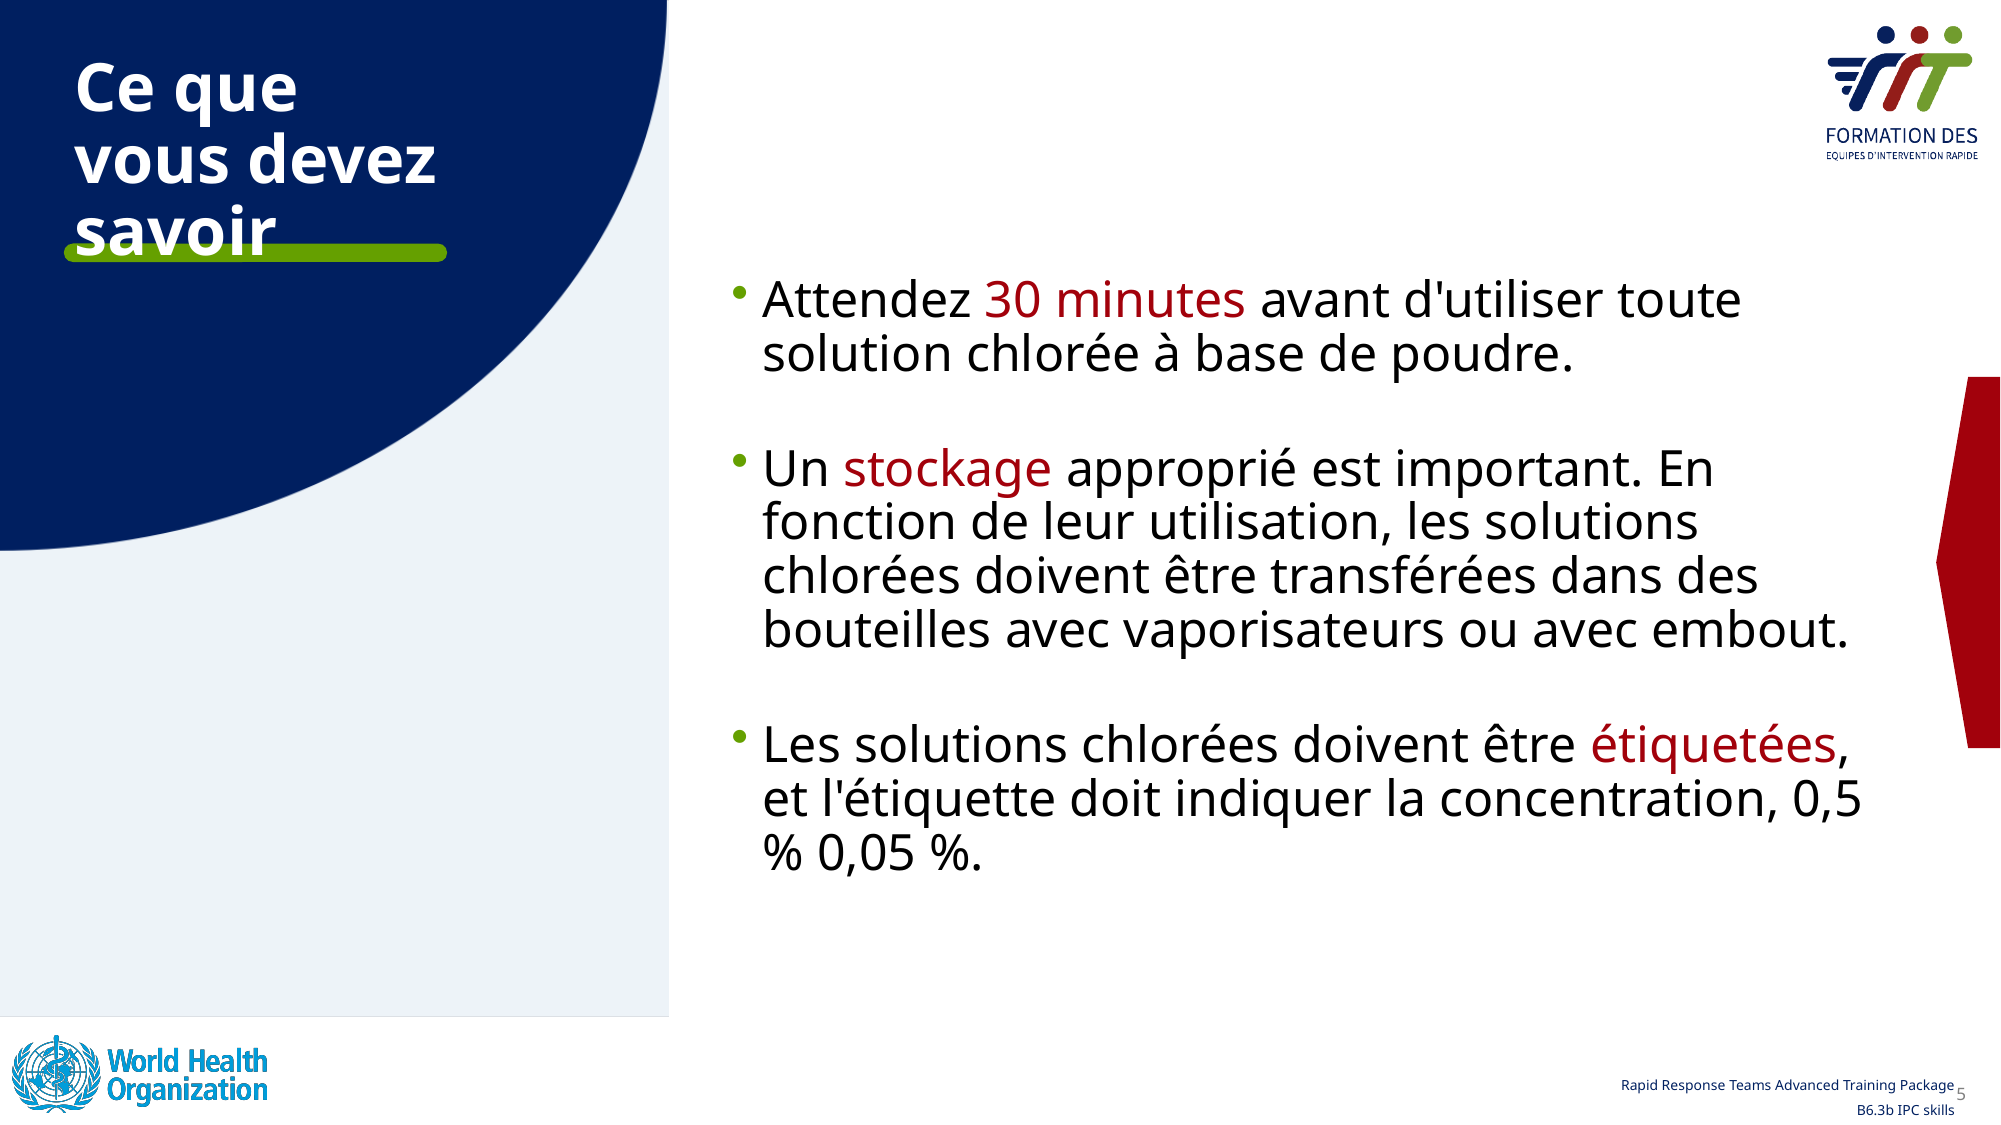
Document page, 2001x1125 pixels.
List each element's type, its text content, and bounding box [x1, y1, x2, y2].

picture [46, 1056, 54, 1062]
picture [50, 1108, 62, 1113]
picture [22, 1062, 26, 1077]
picture [59, 1035, 267, 1113]
picture [71, 1053, 90, 1091]
picture [1826, 25, 1978, 161]
picture [12, 1083, 48, 1113]
picture [34, 1054, 43, 1078]
title Ce que vous devez savoir [66, 42, 469, 281]
picture [0, 0, 669, 1018]
picture [36, 1088, 78, 1105]
picture [12, 1035, 54, 1068]
picture [40, 1062, 47, 1070]
picture [30, 1083, 37, 1091]
text_box Attendez 30 minutes avant d'utiliser toute solution chlorée à base de poudre. Un stockage approprié est important. En fonction de leur utilisation, les solutions chlorées doivent être transférées dans des bouteilles avec vaporisateurs ou avec embout. Les solutions chlorées doivent être étiquetées, et l'étiquette doit indiquer la concentration, 0,5 % 0,05 %. [716, 267, 1922, 912]
picture [24, 1054, 36, 1087]
